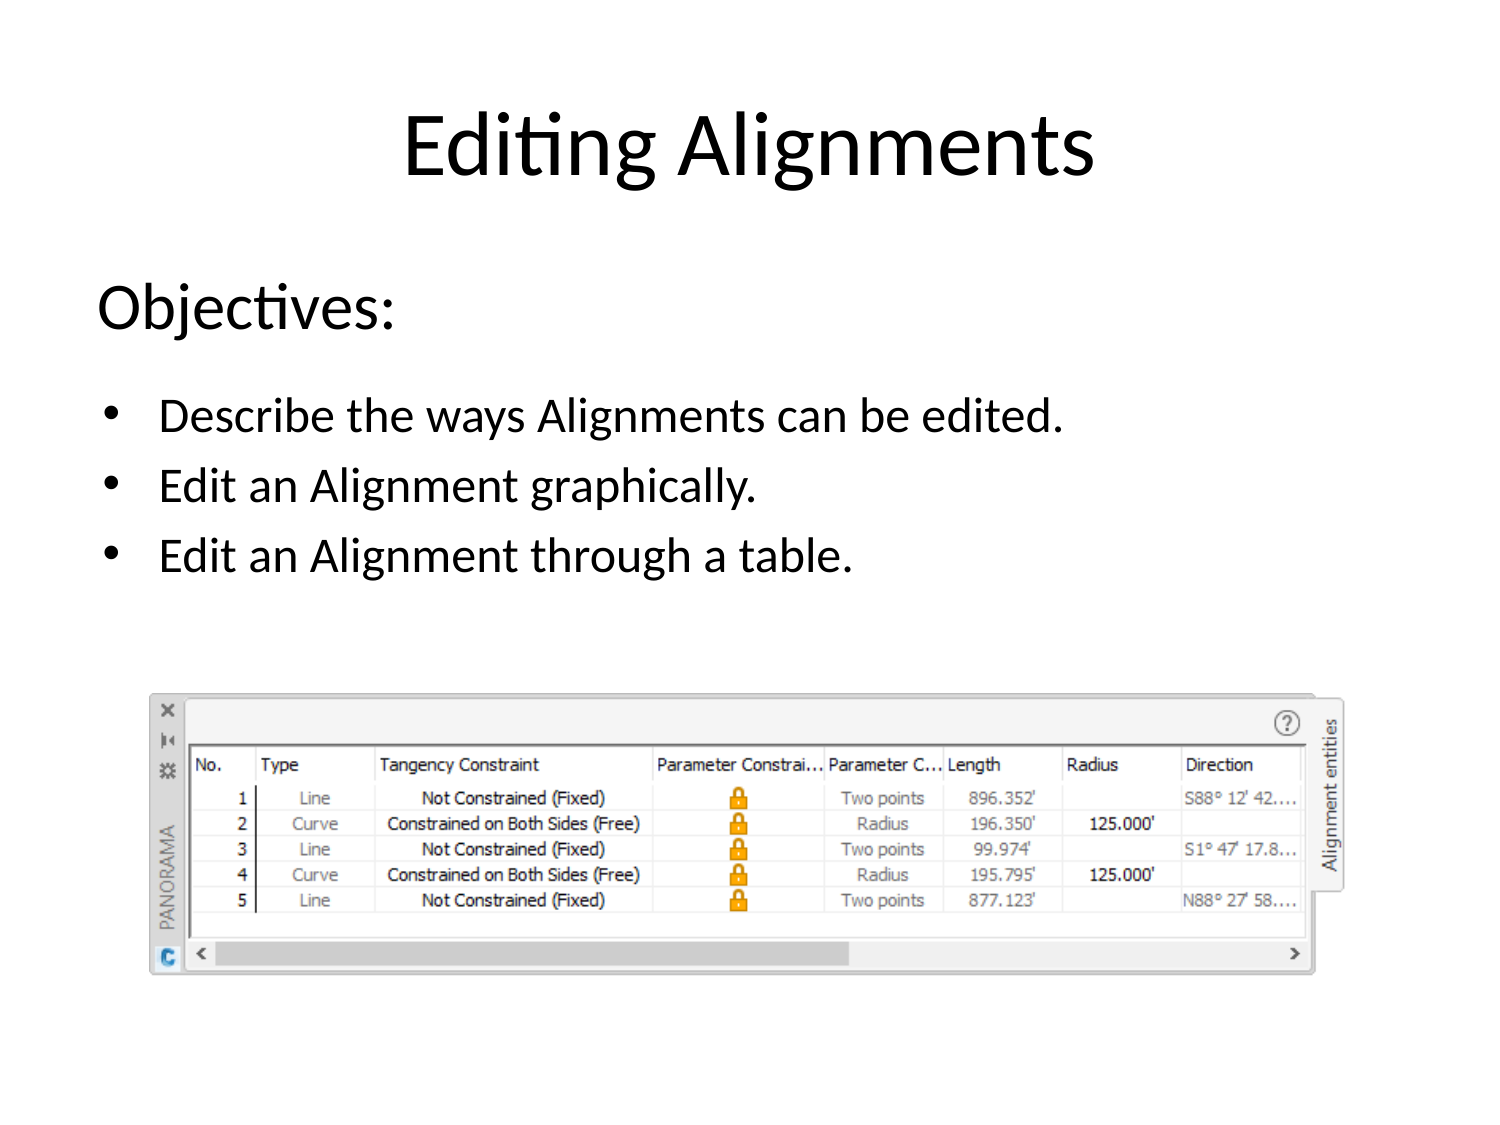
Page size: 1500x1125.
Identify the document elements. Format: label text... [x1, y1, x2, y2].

title Editing Alignments [75, 45, 1425, 233]
text_box Objectives: [37, 237, 413, 350]
list Describe the ways Alignments can be edited. Edit an Alignment graphically. Edit an Alignment through a table. [87, 375, 1425, 1013]
picture [148, 693, 1352, 977]
